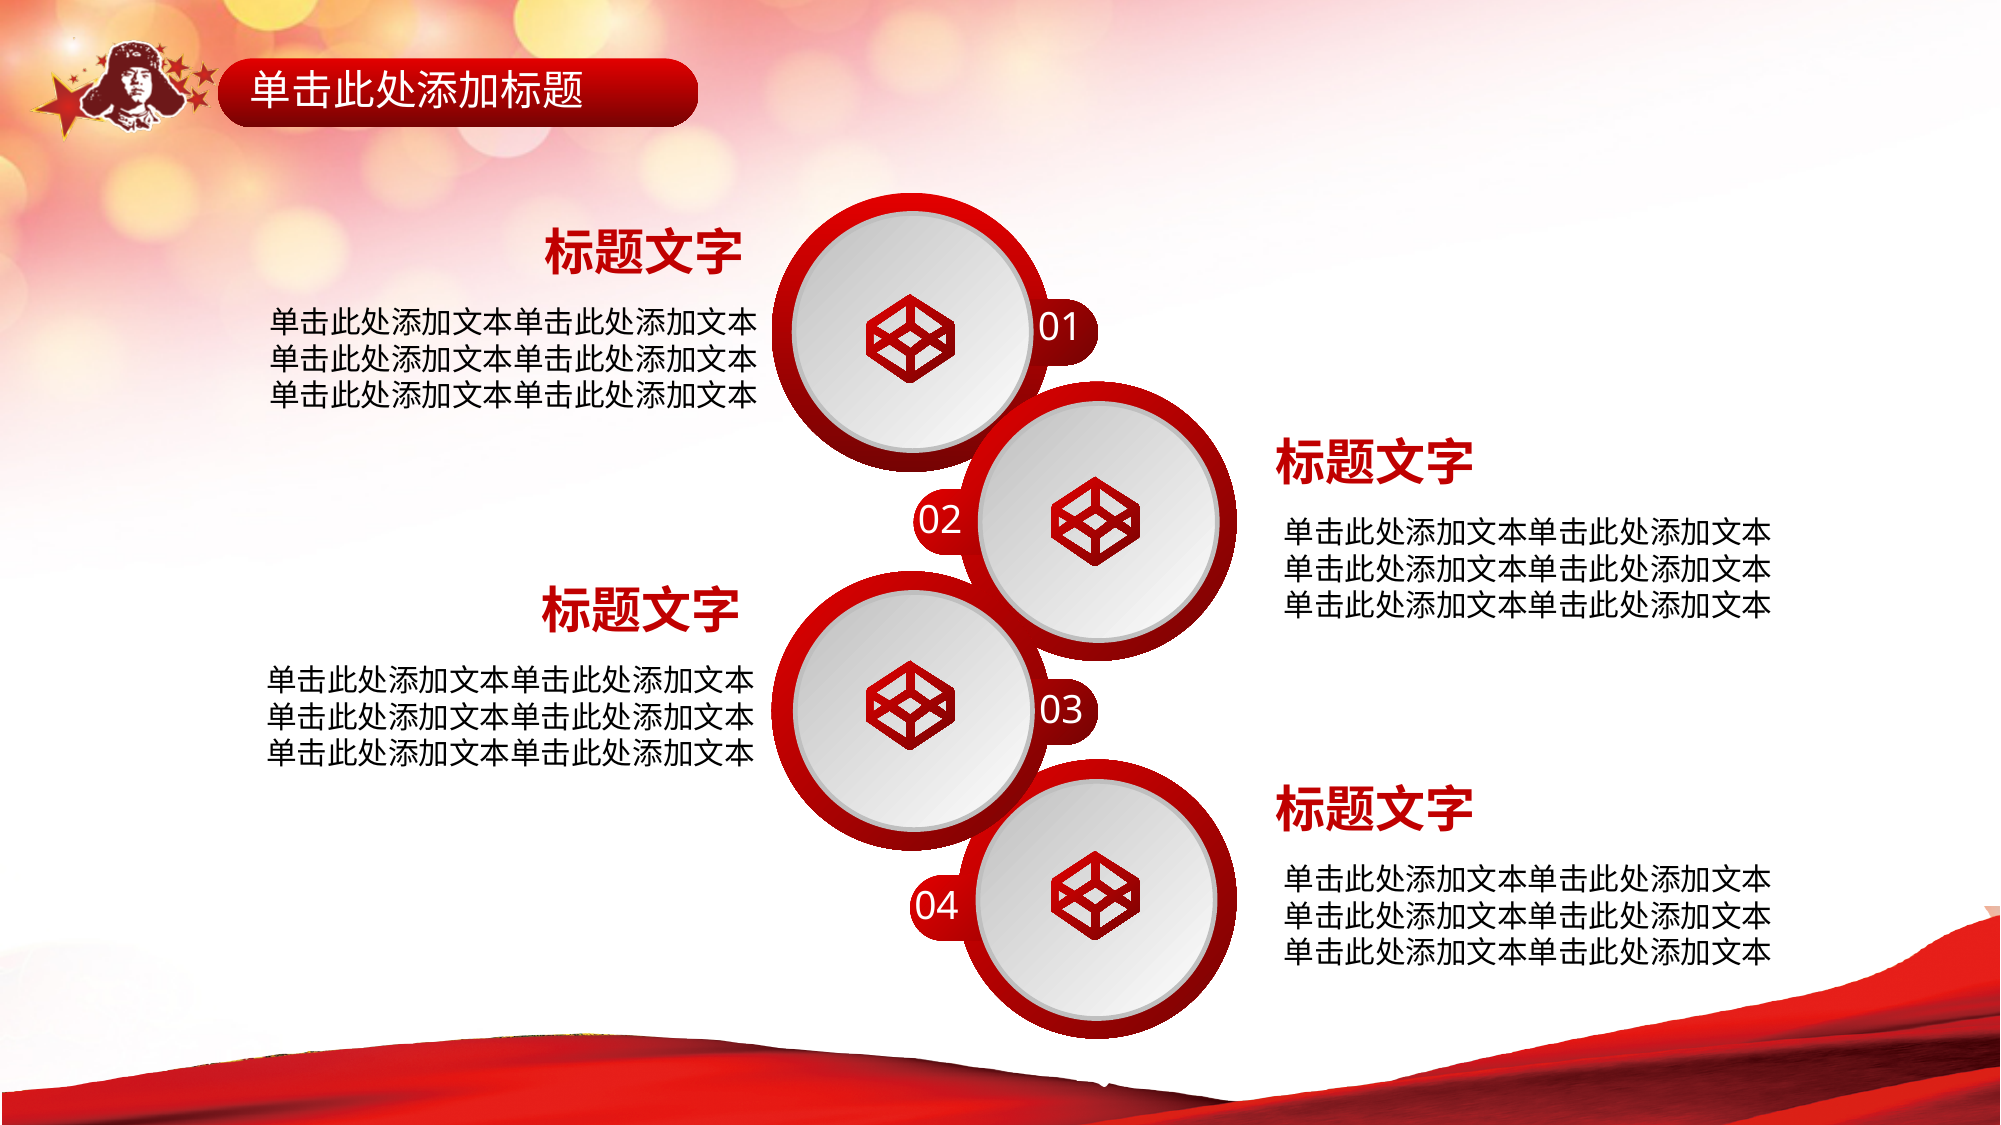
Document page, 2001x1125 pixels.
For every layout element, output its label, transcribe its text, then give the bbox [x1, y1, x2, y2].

text_box 单击此处添加标题 [238, 58, 658, 120]
text_box [229, 57, 700, 129]
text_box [266, 571, 955, 782]
picture [0, 0, 2001, 1125]
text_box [269, 213, 958, 424]
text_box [1260, 770, 1973, 980]
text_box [771, 192, 1237, 1039]
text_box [1260, 423, 1973, 634]
